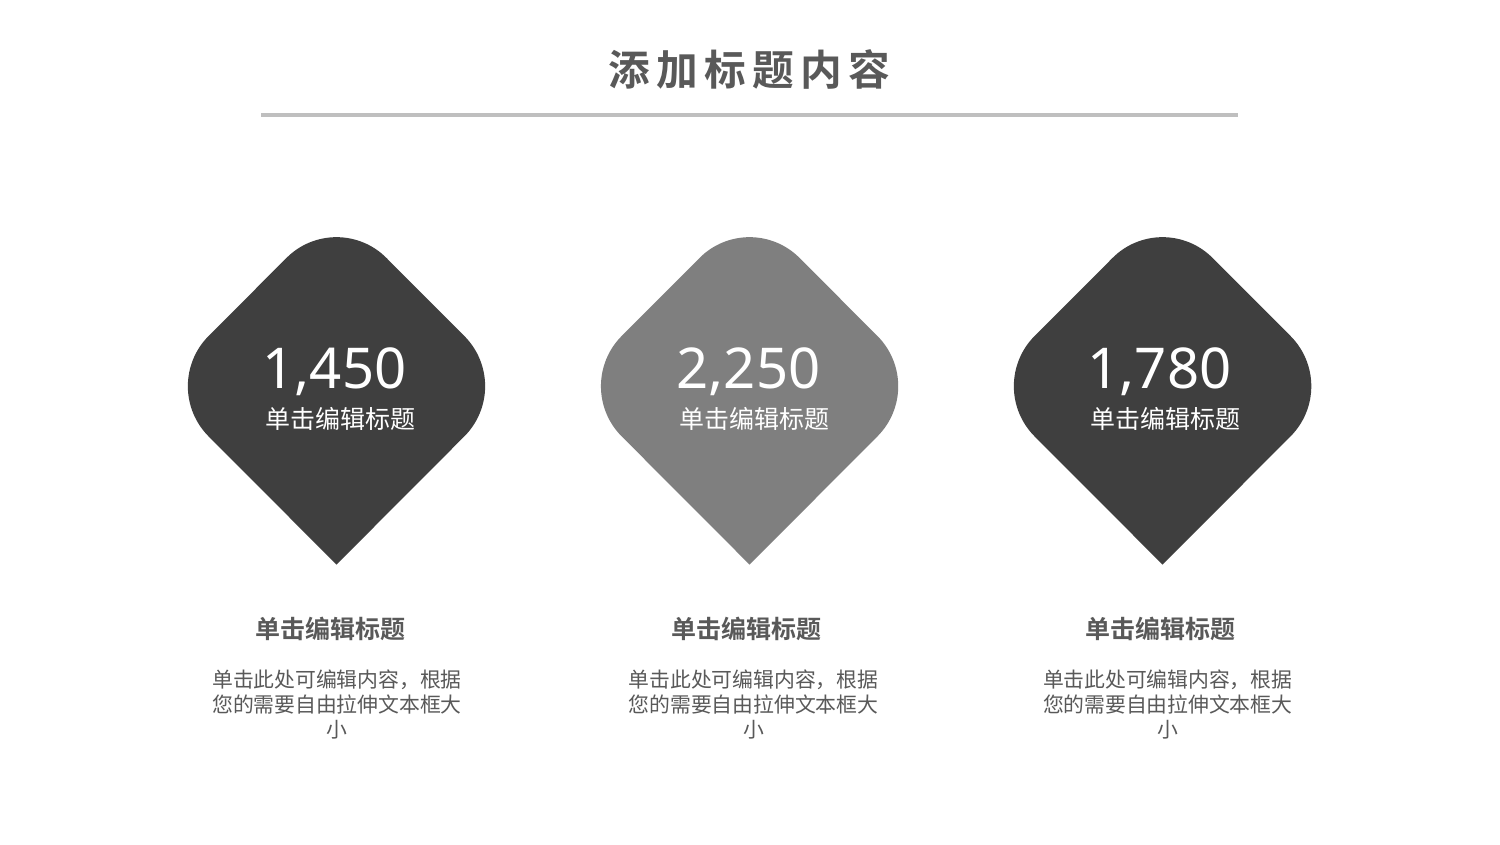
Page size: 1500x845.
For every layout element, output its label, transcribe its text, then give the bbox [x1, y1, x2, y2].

text_box 单击编辑标题 [656, 606, 837, 652]
text_box 单击此处可编辑内容，根据您的需要自由拉伸文本框大小 [194, 659, 480, 750]
text_box 单击编辑标题 [240, 606, 421, 652]
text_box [659, 324, 846, 442]
text_box 单击编辑标题 [1070, 606, 1251, 652]
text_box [245, 324, 432, 442]
text_box 单击此处可编辑内容，根据您的需要自由拉伸文本框大小 [611, 659, 896, 750]
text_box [1070, 324, 1257, 442]
text_box [187, 237, 486, 565]
text_box [600, 237, 899, 565]
text_box [1013, 237, 1312, 565]
text_box 单击此处可编辑内容，根据您的需要自由拉伸文本框大小 [1025, 659, 1310, 750]
